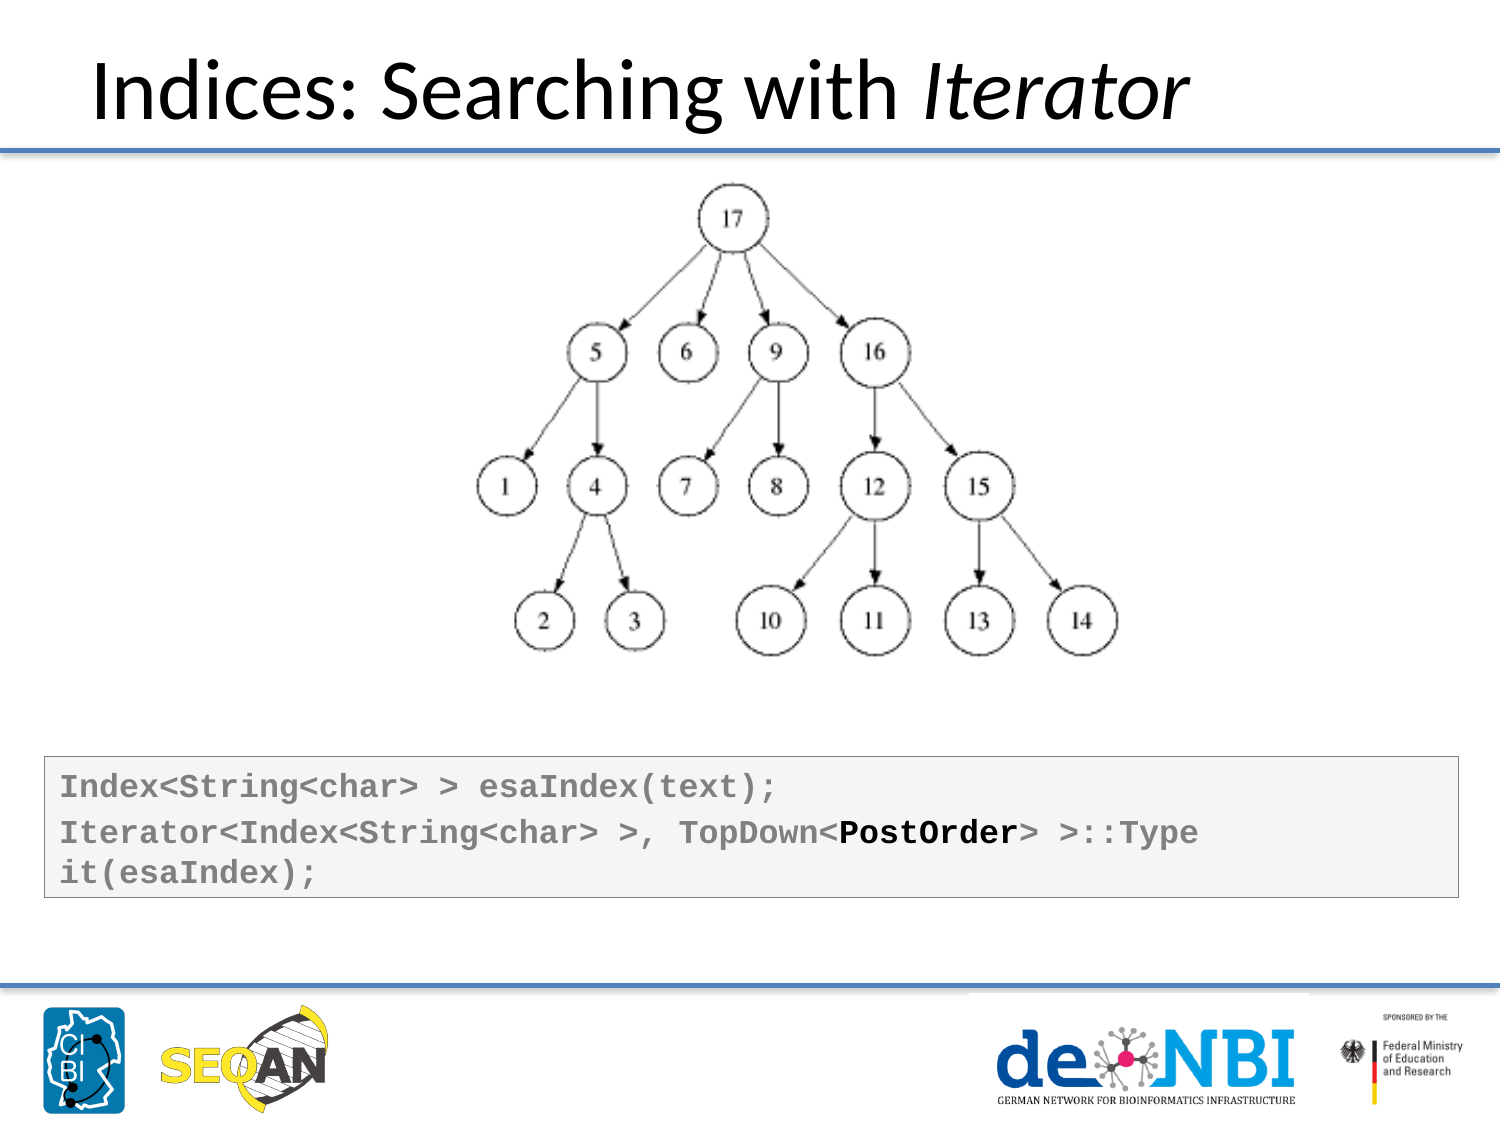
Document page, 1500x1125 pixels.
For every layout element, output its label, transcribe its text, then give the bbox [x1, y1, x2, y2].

picture [141, 1002, 332, 1121]
title Indices: Searching with Iterator [75, 25, 1425, 145]
picture [969, 993, 1309, 1122]
text_box Index<String<char> > esaIndex(text); Iterator<Index<String<char> >, TopDown<PostOrder> >::Type it(esaIndex); [44, 756, 1459, 898]
picture [48, 1010, 120, 1109]
picture [467, 172, 1129, 667]
